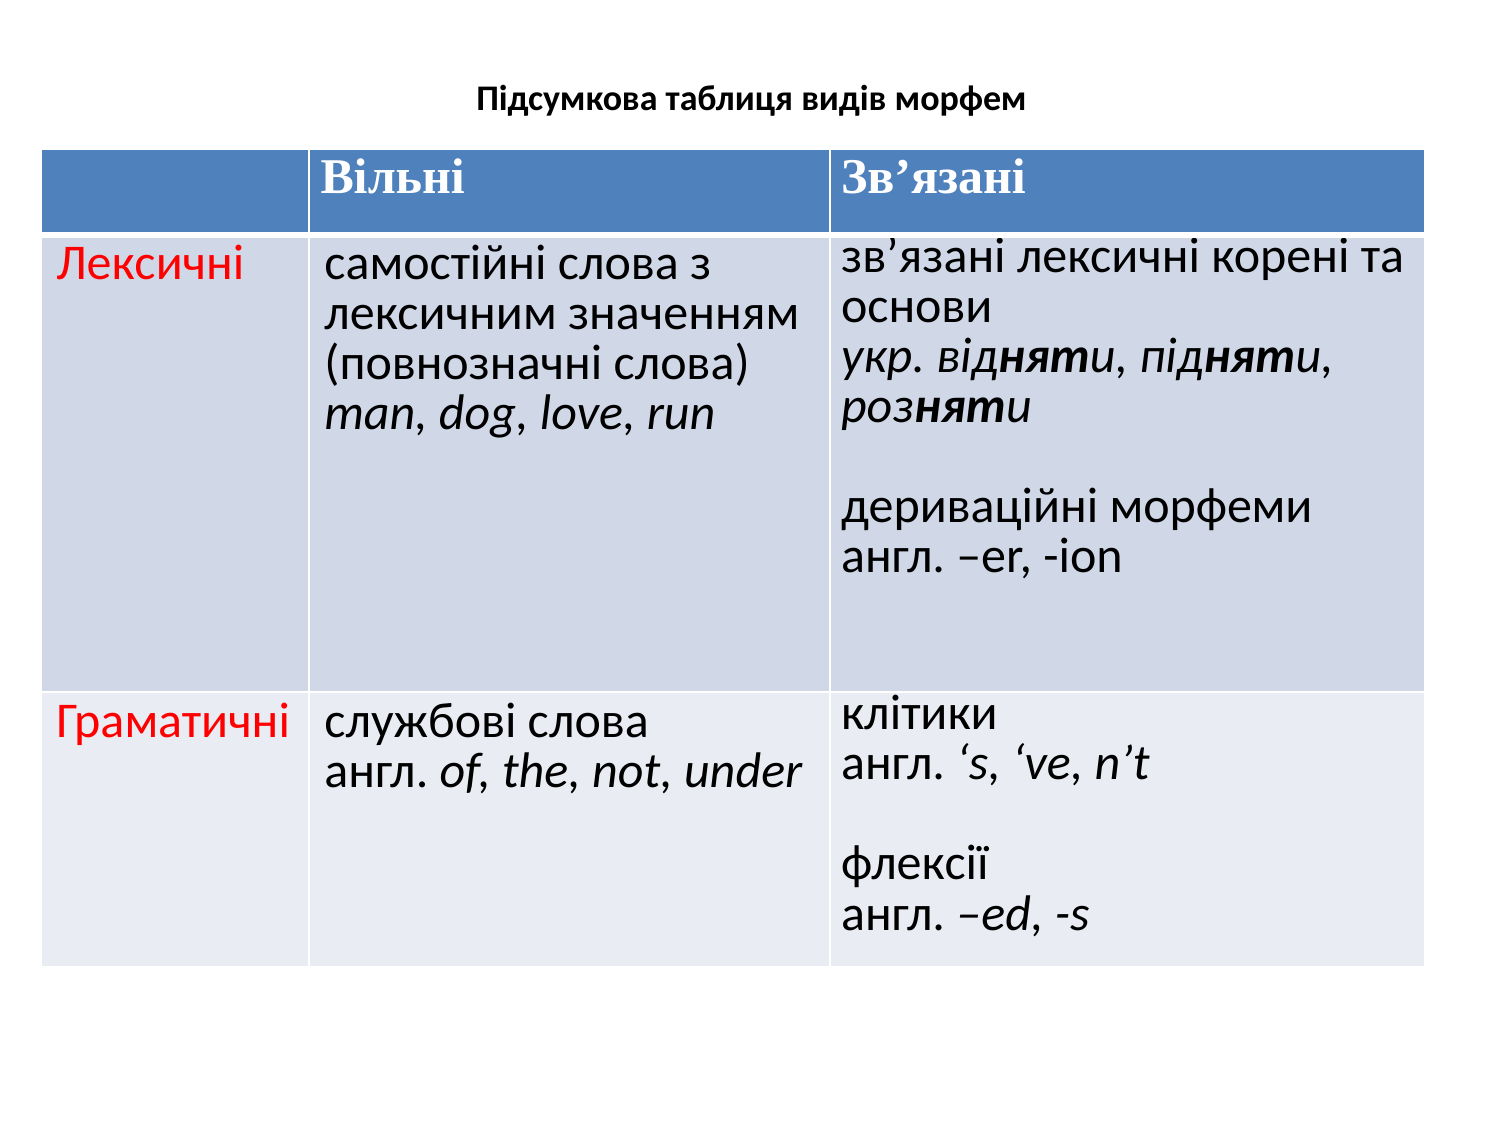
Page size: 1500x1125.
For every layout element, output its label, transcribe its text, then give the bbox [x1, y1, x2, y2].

title Підсумкова таблиця видів морфем [76, 66, 1427, 188]
table_header Зв’язані [831, 150, 1424, 232]
table_cell зв’язані лексичні корені та основи укр. відняти, підняти, розняти дериваційні морфеми англ. –er, -ion [831, 238, 1424, 691]
table_cell Лексичні [42, 238, 308, 691]
table_cell службові слова англ. of, the, not, under [310, 693, 829, 966]
table_cell клітики англ. ‘s, ‘ve, n’t флексії англ. –ed, -s [831, 693, 1424, 966]
table_cell Граматичні [42, 693, 308, 966]
table_header Вільні [310, 150, 829, 232]
table_cell самостійні слова з лексичним значенням (повнозначні слова) man, dog, love, run [310, 238, 829, 691]
table_header [42, 150, 308, 232]
